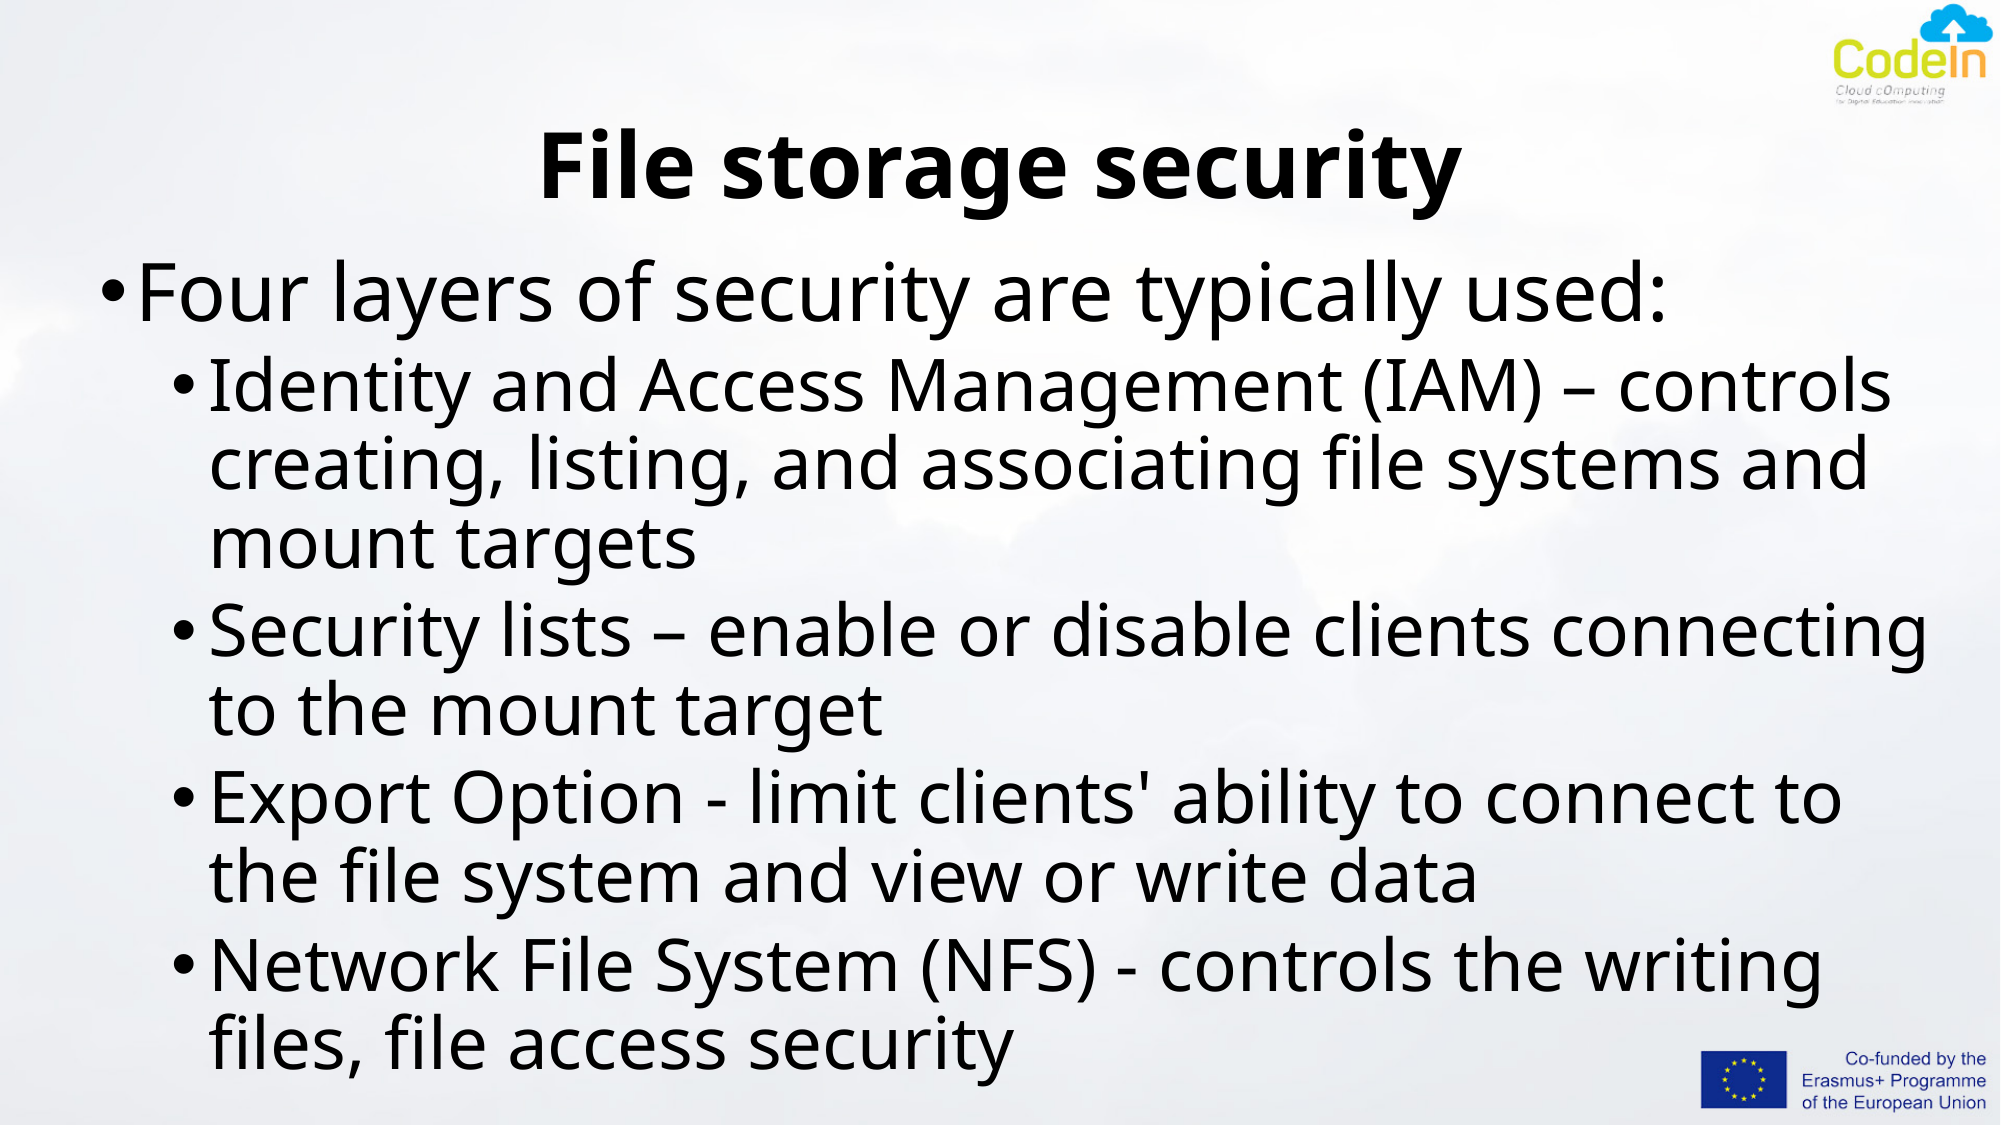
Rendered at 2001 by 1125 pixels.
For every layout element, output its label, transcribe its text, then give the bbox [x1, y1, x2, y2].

list Four layers of security are typically used: Identity and Access Management (IAM) – controls creating, listing, and associating file systems and mount targets Security lists – enable or disable clients connecting to the mount target Export Option - limit clients' ability to connect to the file system and view or write data Network File System (NFS) - controls the writing files, file access security [84, 243, 1967, 1093]
picture [0, 0, 2001, 1125]
text_box [137, 748, 848, 1026]
title File storage security [137, 59, 1863, 243]
